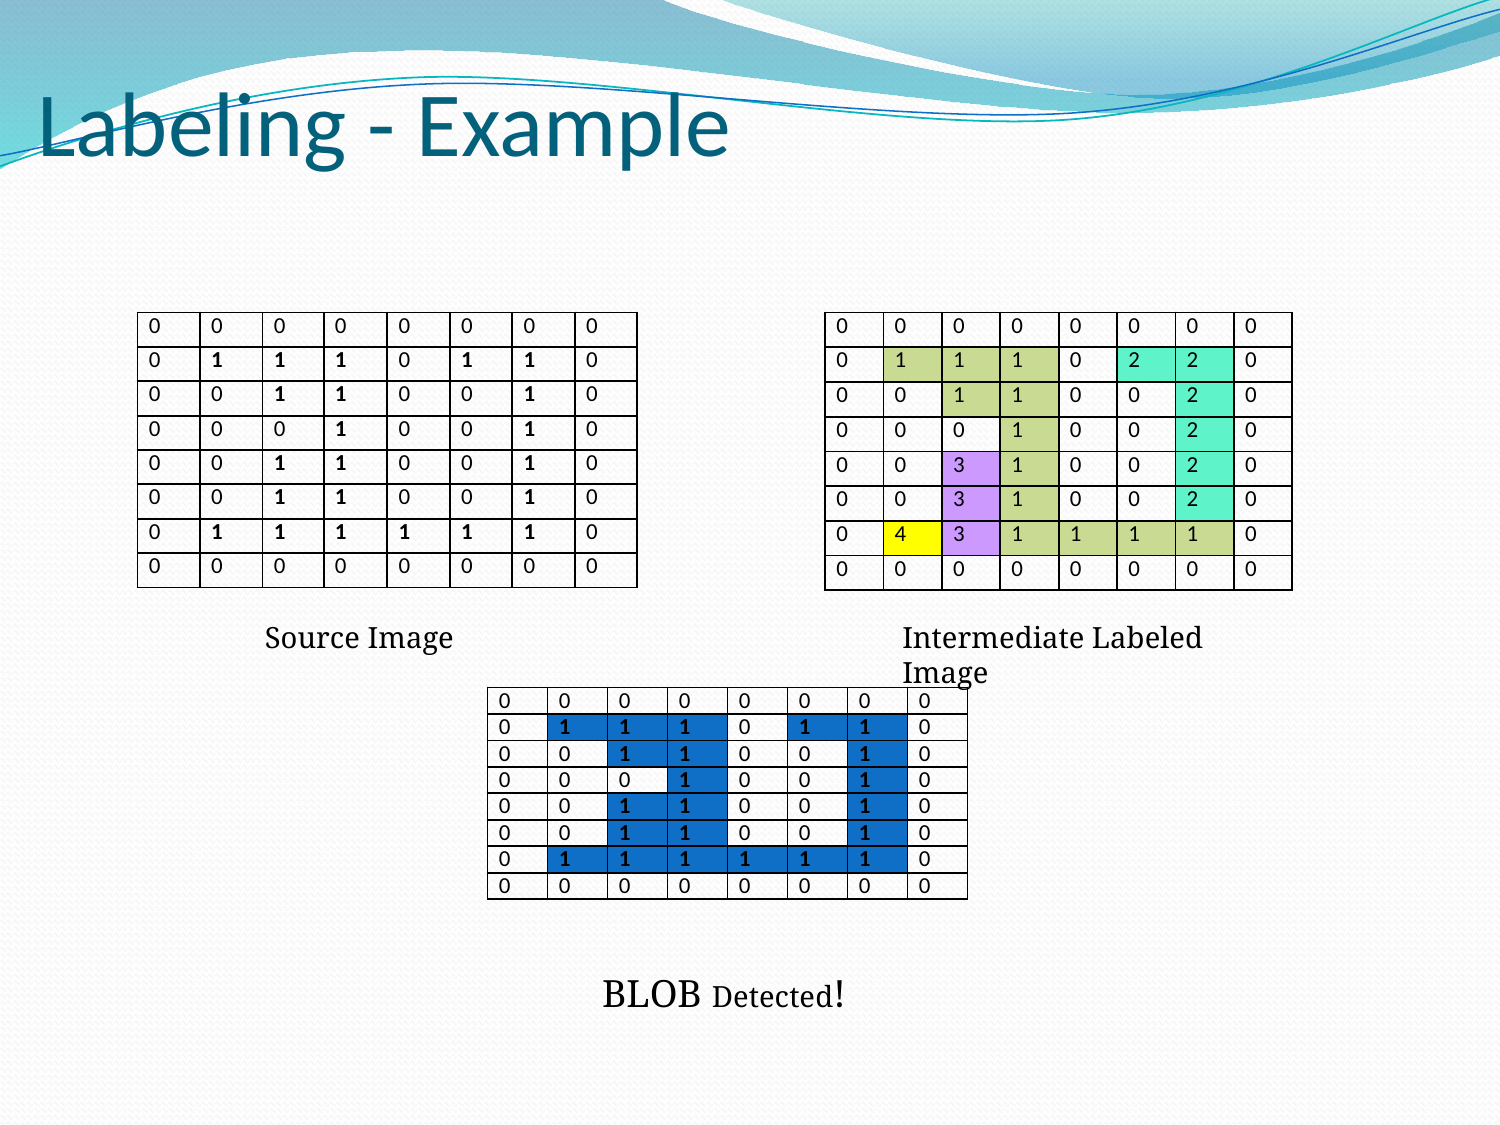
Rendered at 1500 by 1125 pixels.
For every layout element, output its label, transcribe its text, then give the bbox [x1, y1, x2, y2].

text_box [62, 174, 1413, 895]
title Labeling - Example [37, 12, 1363, 175]
text_box BLOB Detected! [587, 962, 950, 1023]
